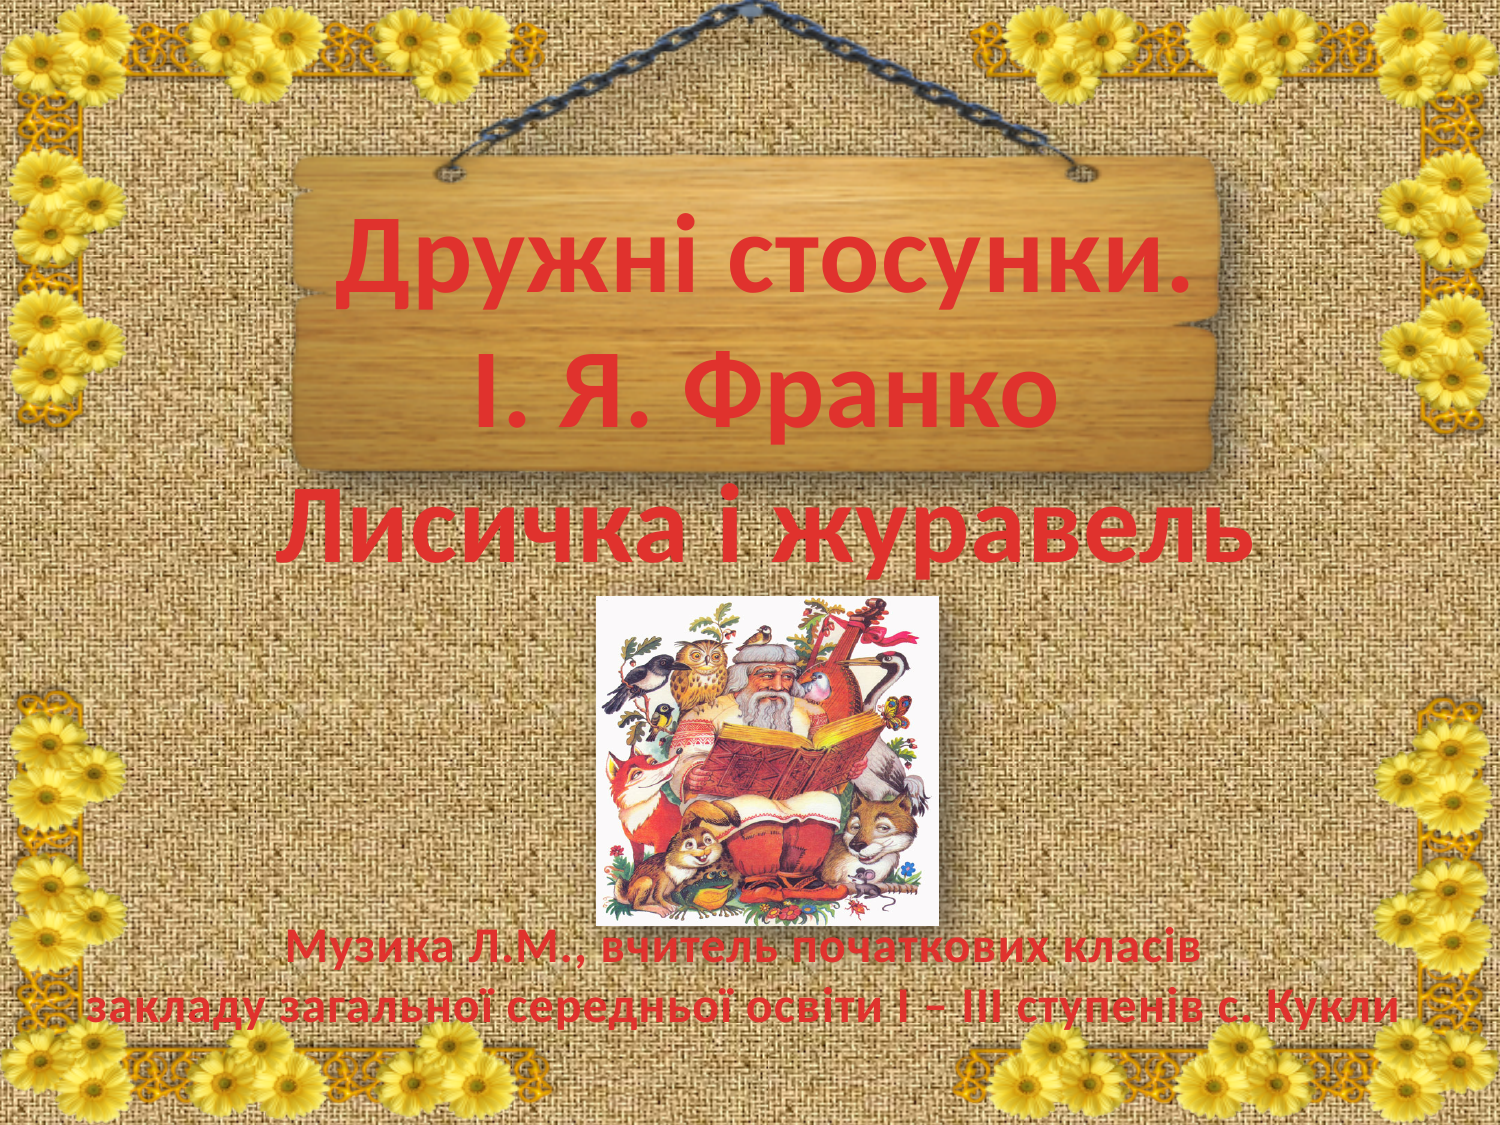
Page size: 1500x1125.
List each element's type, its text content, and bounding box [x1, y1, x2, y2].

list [596, 596, 940, 926]
picture [0, 0, 1500, 1125]
text_box Дружні стосунки. І. Я. Франко Лисичка і журавель [260, 502, 1273, 593]
text_box Музика Л.М., вчитель початкових класів закладу загальної середньої освіти І – ІІІ ступенів с. Кукли [565, 905, 939, 1040]
